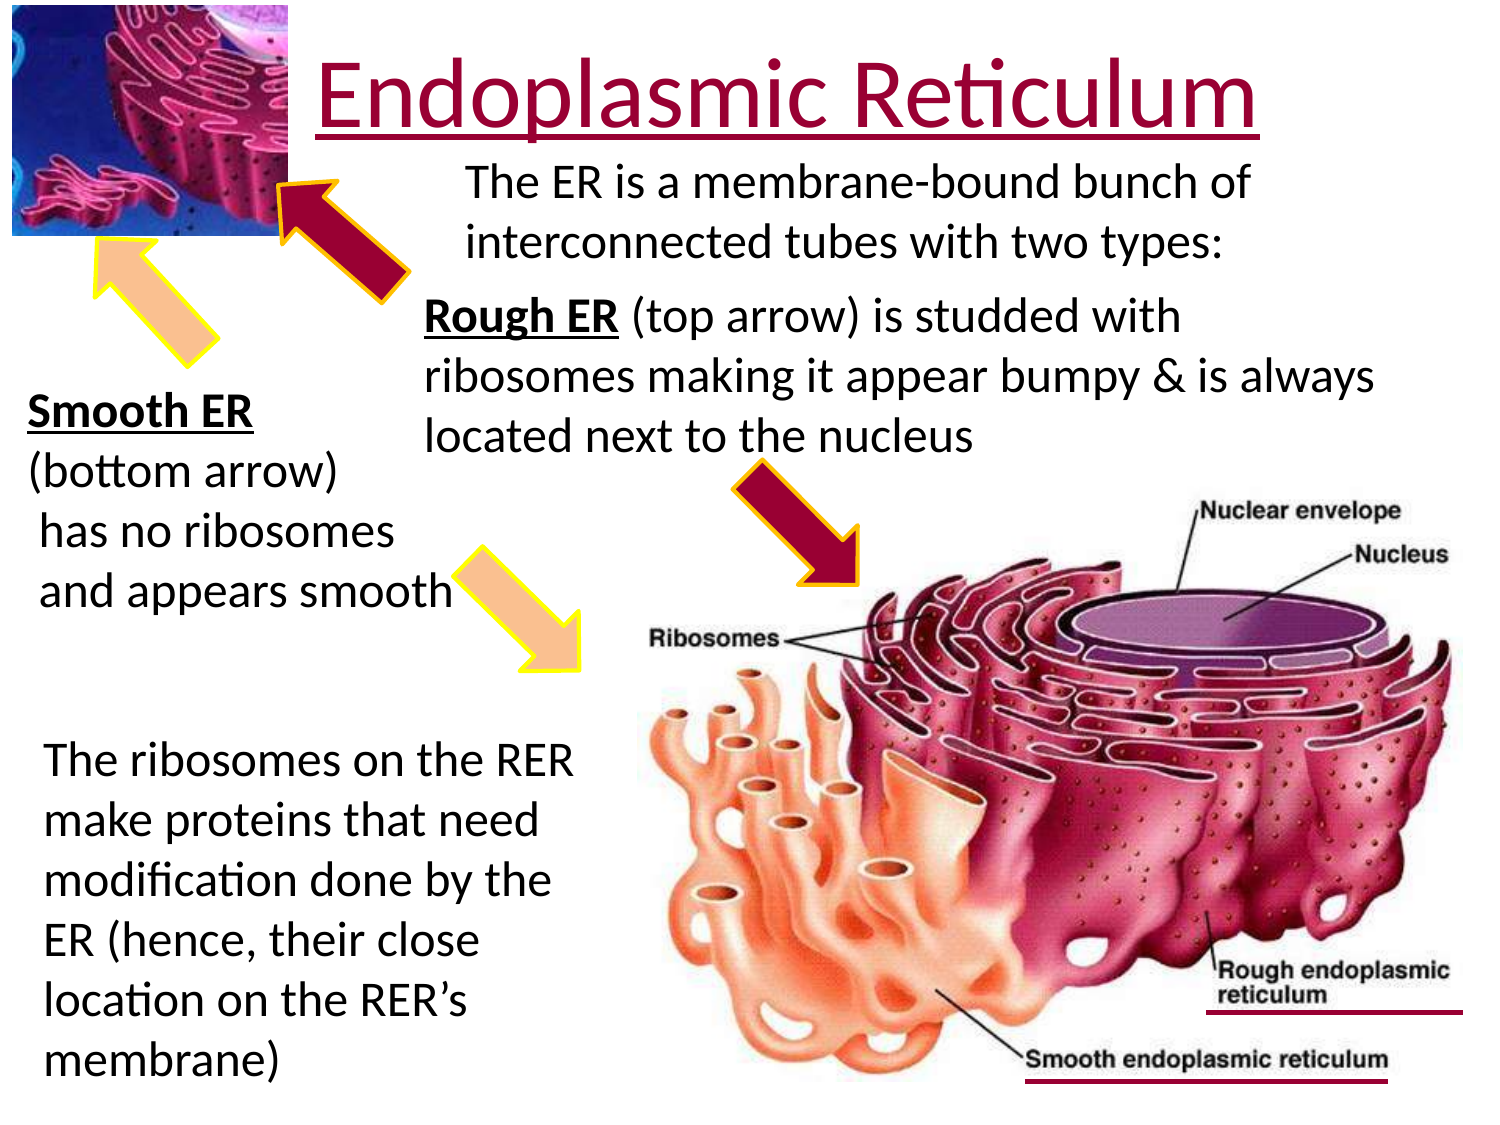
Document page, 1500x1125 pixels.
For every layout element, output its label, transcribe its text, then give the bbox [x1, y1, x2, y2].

text_box [279, 178, 412, 306]
text_box The ER is a membrane-bound bunch of interconnected tubes with two types: [449, 141, 1372, 277]
text_box Rough ER (top arrow) is studded with ribosomes making it appear bumpy & is always located next to the nucleus [409, 275, 1413, 471]
list The ribosomes on the RER make proteins that need modification done by the ER (hence, their close location on the RER’s membrane) [28, 718, 629, 1082]
text_box [92, 243, 221, 370]
text_box [757, 457, 767, 461]
picture [12, 5, 288, 236]
text_box [450, 544, 582, 674]
text_box Smooth ER (bottom arrow) has no ribosomes and appears smooth [12, 370, 609, 686]
picture [637, 462, 1463, 1082]
title Endoplasmic Reticulum [112, 0, 1463, 175]
